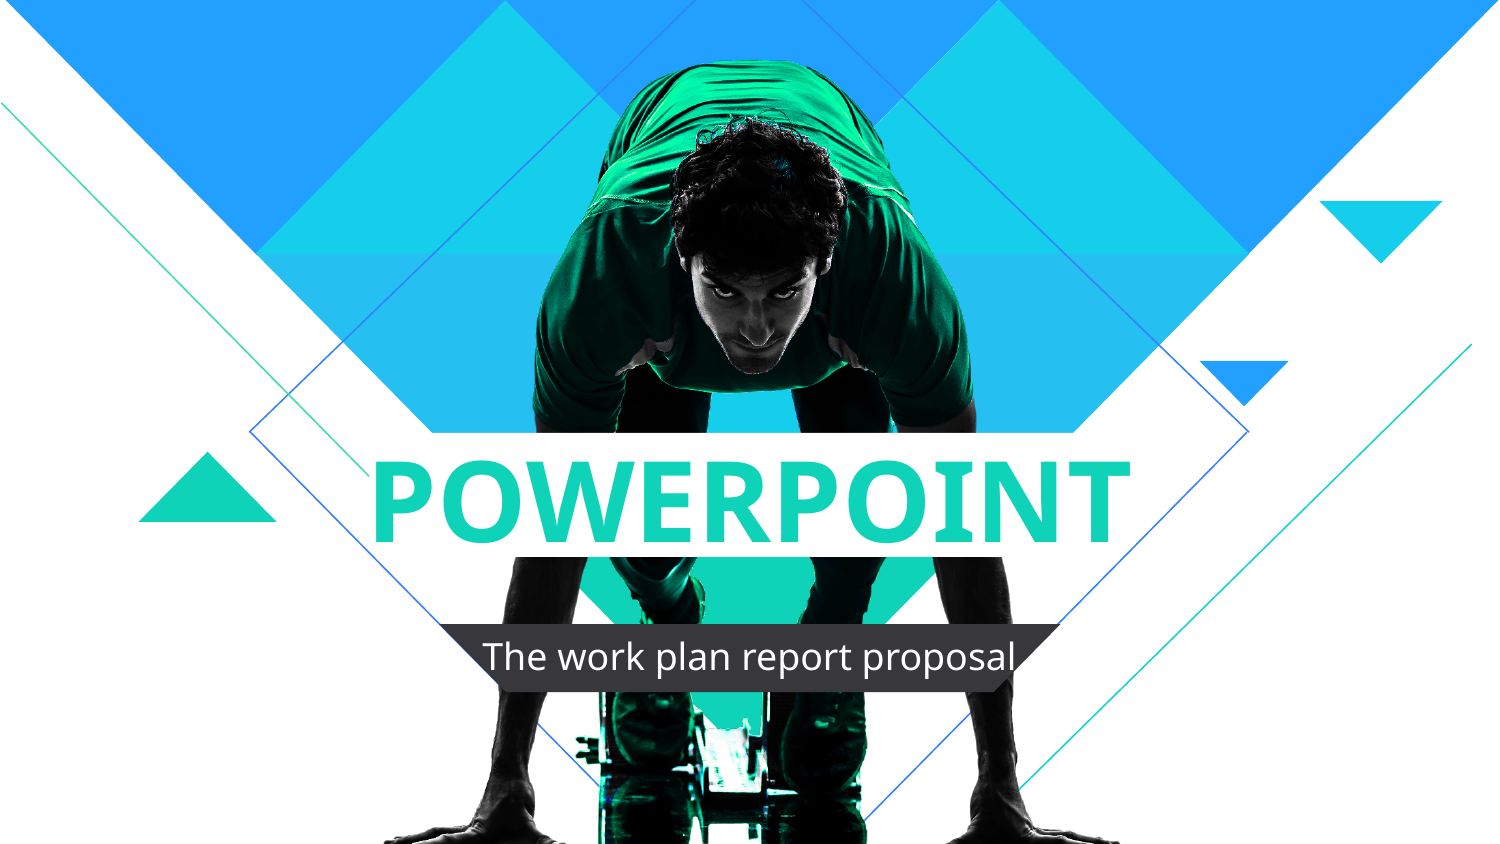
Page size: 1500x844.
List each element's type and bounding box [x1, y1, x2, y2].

text_box [1247, 0, 1500, 762]
picture [328, 13, 1172, 844]
text_box [3, 0, 250, 762]
text_box [250, 432, 328, 842]
text_box [249, 0, 1250, 433]
text_box [1172, 432, 1247, 842]
